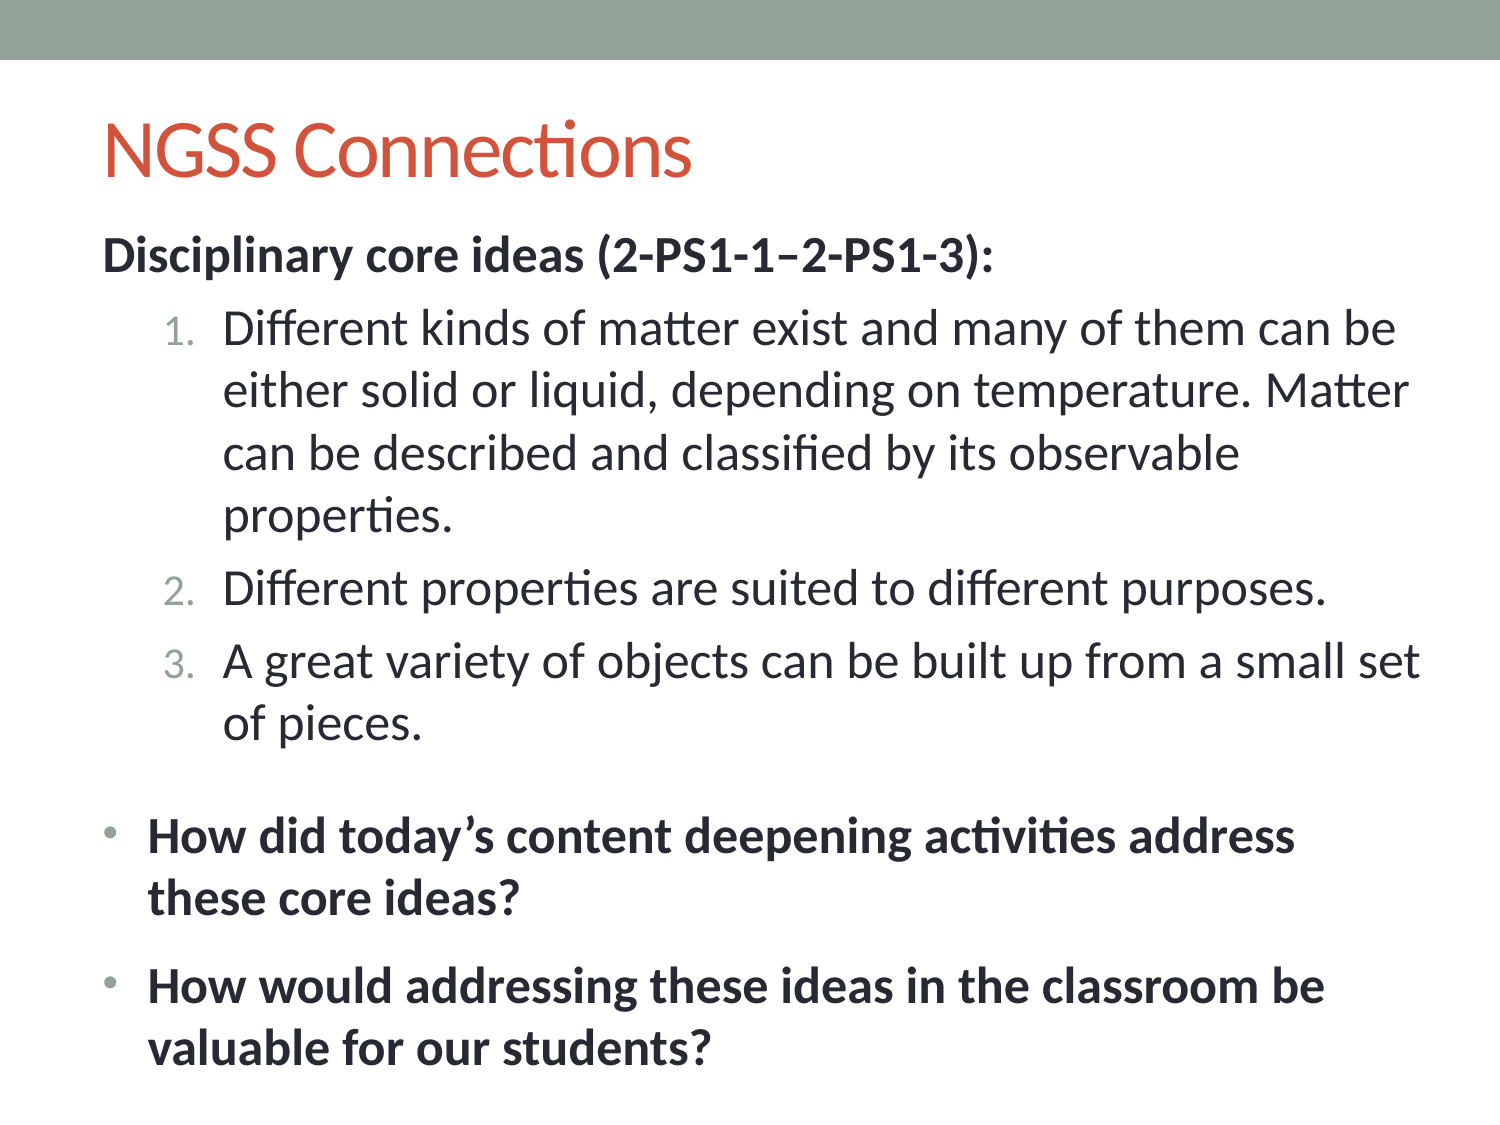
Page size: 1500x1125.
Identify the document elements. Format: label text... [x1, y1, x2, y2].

list Disciplinary core ideas (2-PS1-1–2-PS1-3): Different kinds of matter exist and many of them can be either solid or liquid, depending on temperature. Matter can be described and classified by its observable properties. Different properties are suited to different purposes. A great variety of objects can be built up from a small set of pieces. How did today’s content deepening activities address these core ideas? How would addressing these ideas in the classroom be valuable for our students? [87, 212, 1438, 1088]
title NGSS Connections [87, 62, 1438, 212]
